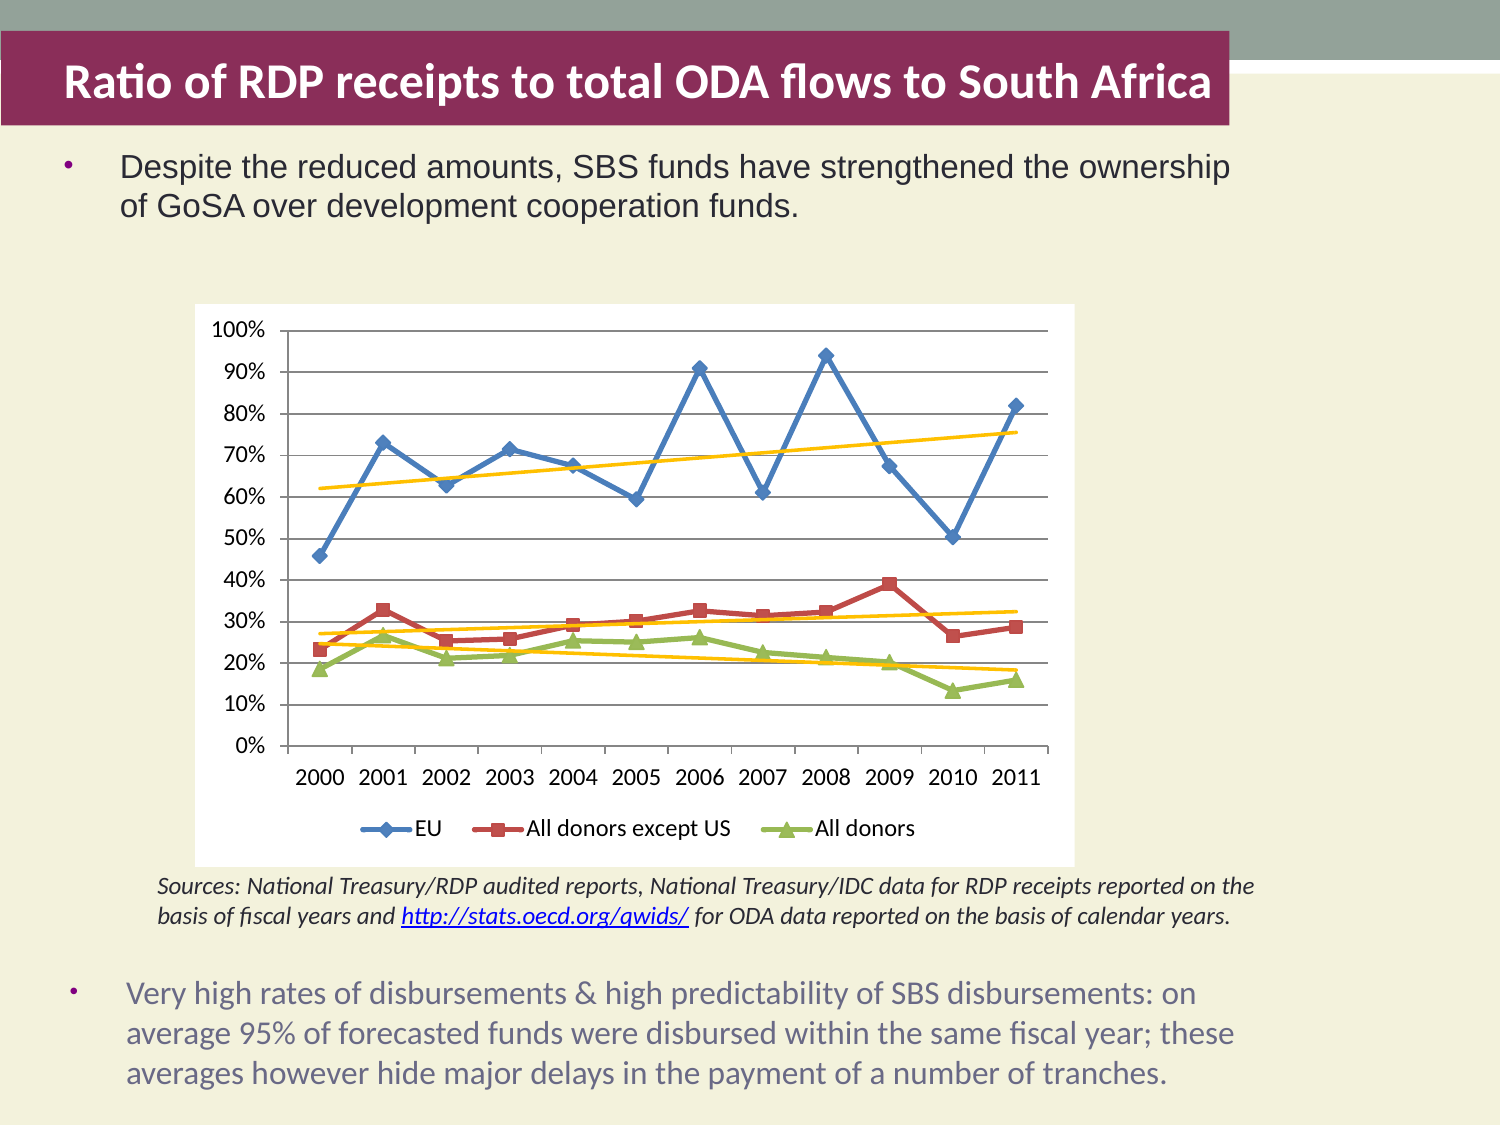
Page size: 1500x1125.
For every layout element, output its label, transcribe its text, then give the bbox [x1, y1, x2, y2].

picture [194, 303, 1075, 867]
text_box Sources: National Treasury/RDP audited reports, National Treasury/IDC data for RDP receipts reported on the basis of fiscal years and http://stats.oecd.org/qwids/ for ODA data reported on the basis of calendar years. [142, 862, 1287, 938]
text_box Very high rates of disbursements & high predictability of SBS disbursements: on average 95% of forecasted funds were disbursed within the same fiscal year; these averages however hide major delays in the payment of a number of tranches. [54, 964, 1265, 1093]
text_box Ratio of RDP receipts to total ODA flows to South Africa [1, 30, 1230, 126]
list Despite the reduced amounts, SBS funds have strengthened the ownership of GoSA over development cooperation funds. [48, 137, 1258, 303]
